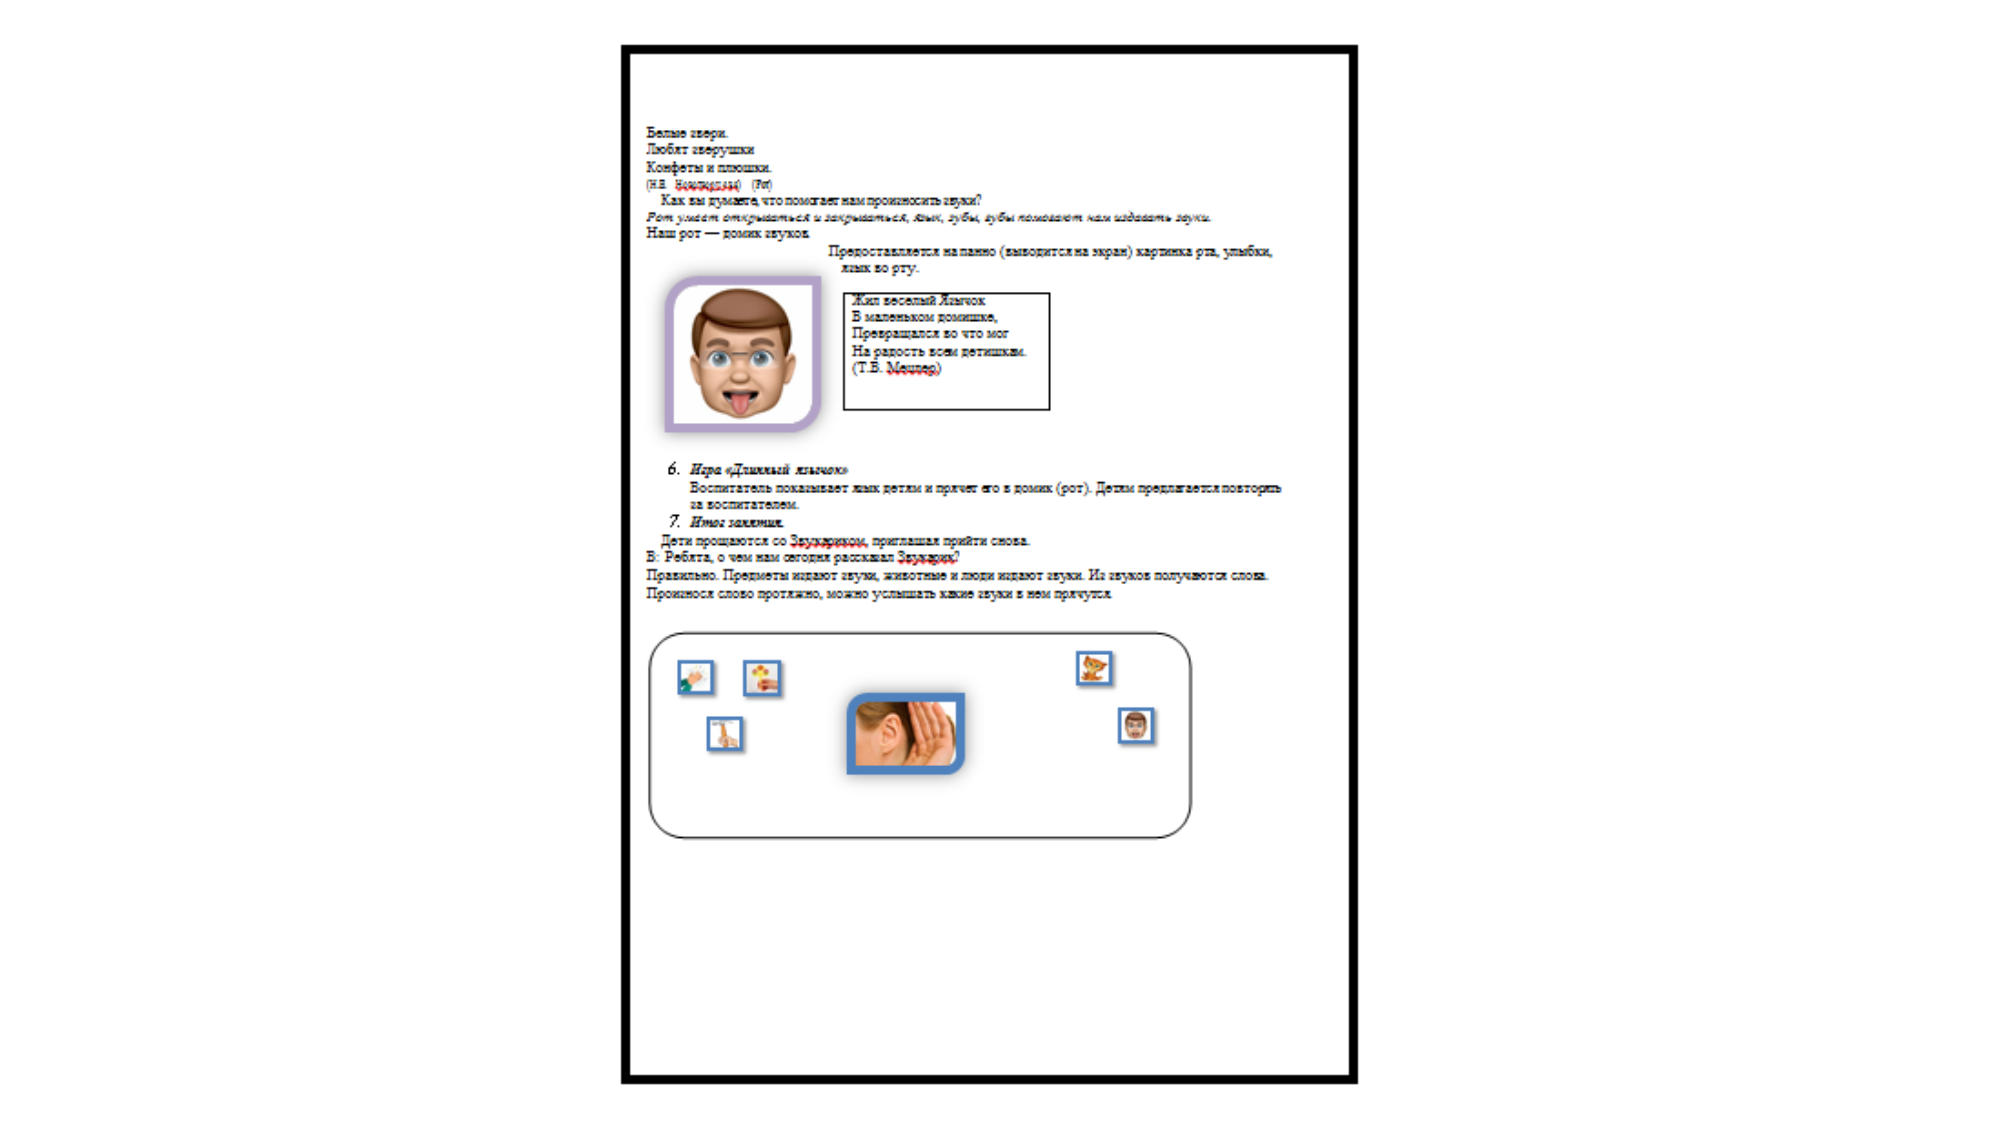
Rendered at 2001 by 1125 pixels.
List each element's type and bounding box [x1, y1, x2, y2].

picture [596, 18, 1393, 1110]
